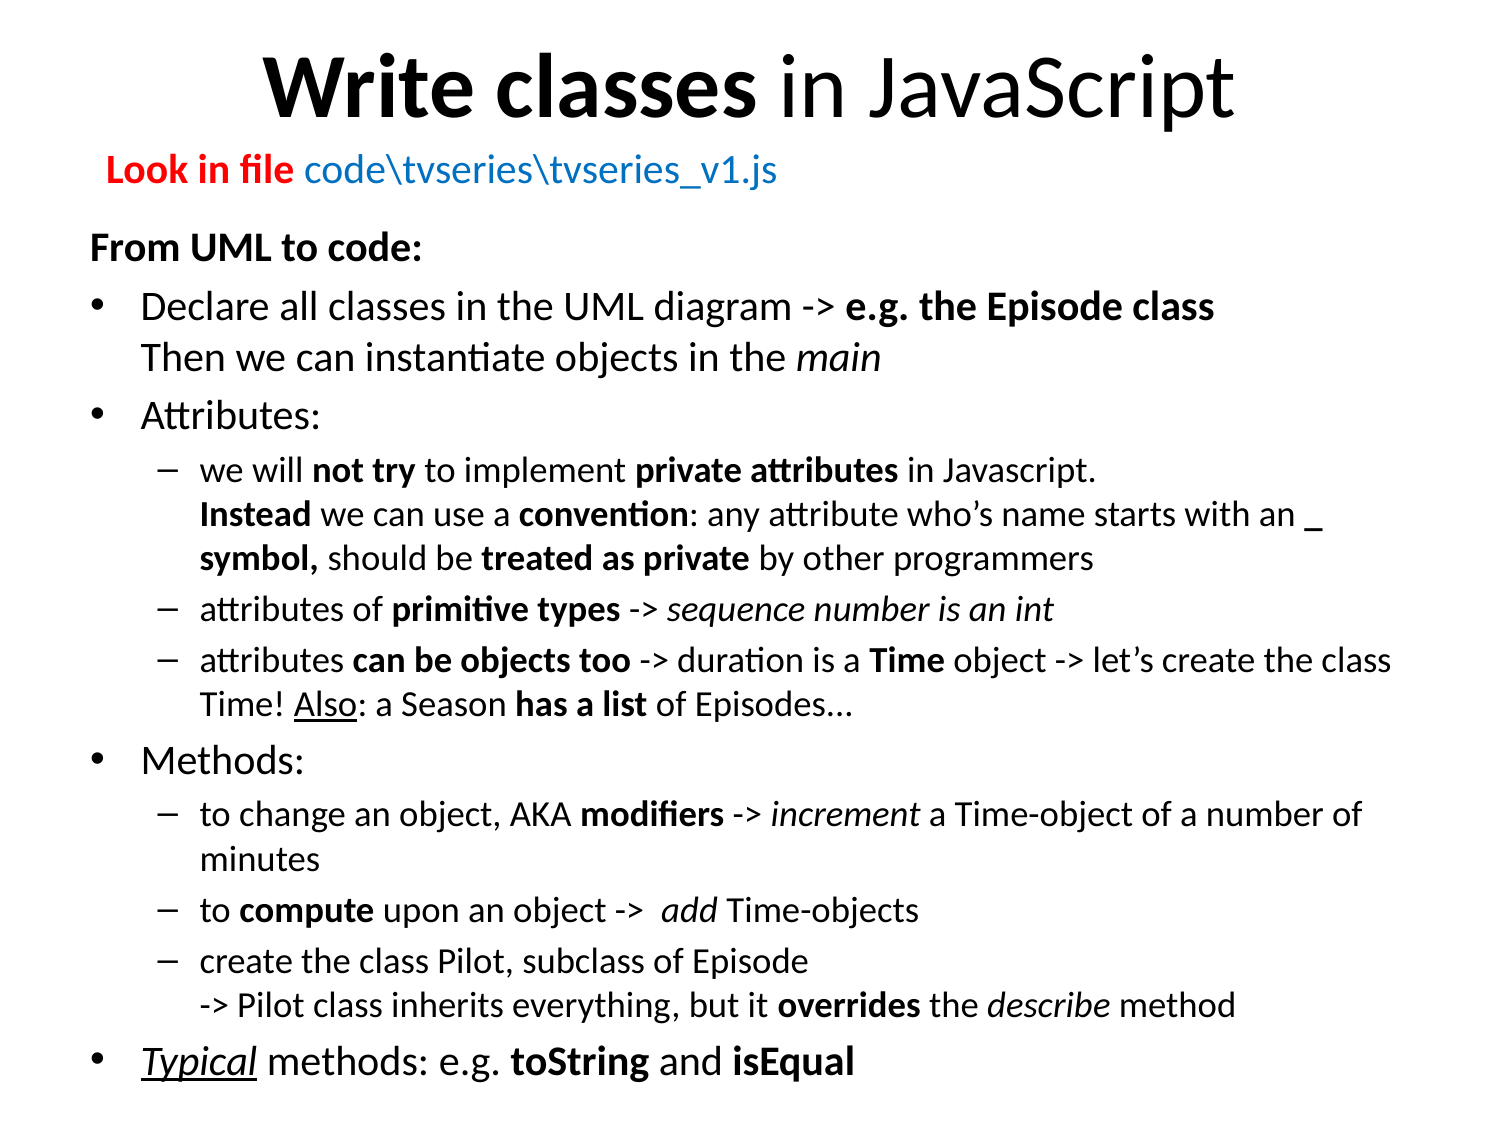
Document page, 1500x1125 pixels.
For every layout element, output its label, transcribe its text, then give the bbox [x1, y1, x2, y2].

title Write classes in JavaScript [75, 0, 1425, 175]
list From UML to code: Declare all classes in the UML diagram -> e.g. the Episode class Then we can instantiate objects in the main Attributes: we will not try to implement private attributes in Javascript. Instead we can use a convention: any attribute who’s name starts with an _ symbol, should be treated as private by other programmers attributes of primitive types -> sequence number is an int attributes can be objects too -> duration is a Time object -> let’s create the class Time! Also: a Season has a list of Episodes... Methods: to change an object, AKA modifiers -> increment a Time-object of a number of minutes to compute upon an object -> add Time-objects create the class Pilot, subclass of Episode -> Pilot class inherits everything, but it overrides the describe method Typical methods: e.g. toString and isEqual [75, 212, 1425, 1100]
text_box Look in file code\tvseries\tvseries_v1.js [91, 134, 793, 200]
